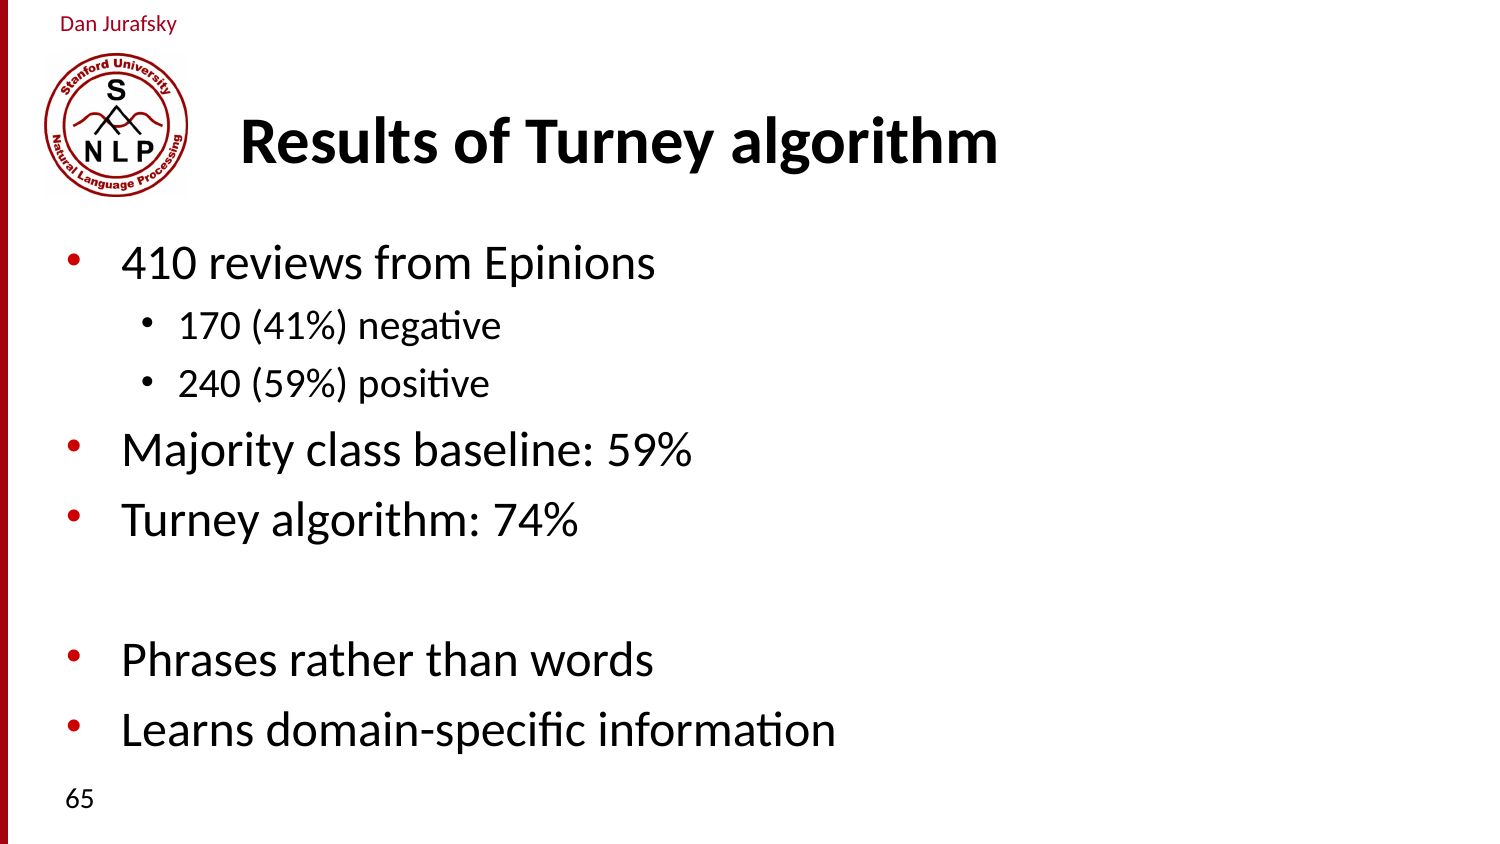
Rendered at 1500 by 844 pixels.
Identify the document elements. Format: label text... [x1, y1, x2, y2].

slide_number 65 [49, 771, 376, 829]
title Results of Turney algorithm [225, 62, 1450, 185]
list 410 reviews from Epinions 170 (41%) negative 240 (59%) positive Majority class baseline: 59% Turney algorithm: 74% Phrases rather than words Learns domain-specific information [50, 221, 1450, 769]
picture [44, 53, 188, 197]
